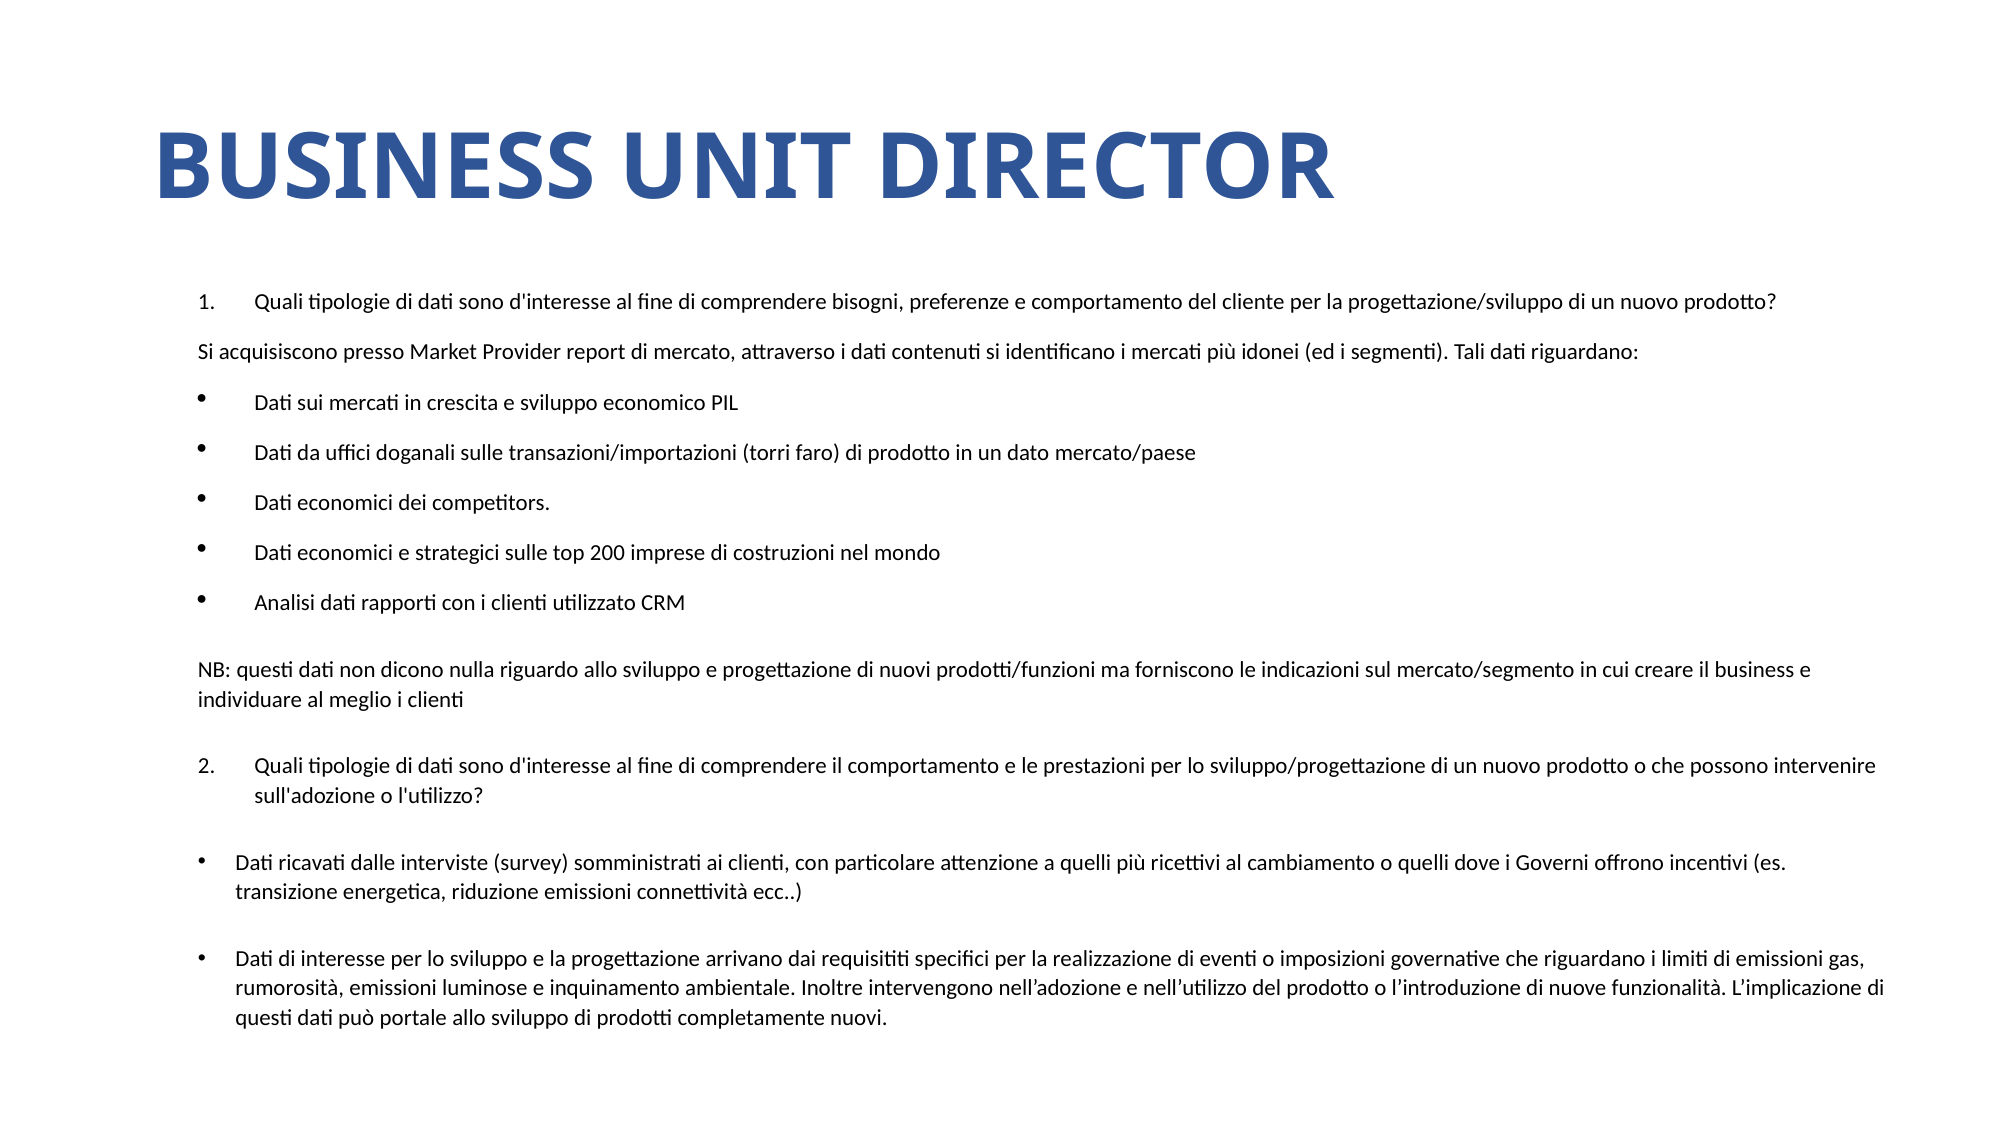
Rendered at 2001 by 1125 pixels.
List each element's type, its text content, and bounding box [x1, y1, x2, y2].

list Quali tipologie di dati sono d'interesse al fine di comprendere bisogni, preferenze e comportamento del cliente per la progettazione/sviluppo di un nuovo prodotto? Si acquisiscono presso Market Provider report di mercato, attraverso i dati contenuti si identificano i mercati più idonei (ed i segmenti). Tali dati riguardano: Dati sui mercati in crescita e sviluppo economico PIL Dati da uffici doganali sulle transazioni/importazioni (torri faro) di prodotto in un dato mercato/paese Dati economici dei competitors. Dati economici e strategici sulle top 200 imprese di costruzioni nel mondo Analisi dati rapporti con i clienti utilizzato CRM NB: questi dati non dicono nulla riguardo allo sviluppo e progettazione di nuovi prodotti/funzioni ma forniscono le indicazioni sul mercato/segmento in cui creare il business e individuare al meglio i clienti Quali tipologie di dati sono d'interesse al fine di comprendere il comportamento e le prestazioni per lo sviluppo/progettazione di un nuovo prodotto o che possono intervenire sull'adozione o l'utilizzo? Dati ricavati dalle interviste (survey) somministrati ai clienti, con particolare attenzione a quelli più ricettivi al cambiamento o quelli dove i Governi offrono incentivi (es. transizione energetica, riduzione emissioni connettività ecc..) Dati di interesse per lo sviluppo e la progettazione arrivano dai requisititi specifici per la realizzazione di eventi o imposizioni governative che riguardano i limiti di emissioni gas, rumorosità, emissioni luminose e inquinamento ambientale. Inoltre intervengono nell’adozione e nell’utilizzo del prodotto o l’introduzione di nuove funzionalità. L’implicazione di questi dati può portale allo sviluppo di prodotti completamente nuovi. [183, 277, 1908, 1046]
title BUSINESS UNIT DIRECTOR [137, 59, 1863, 278]
